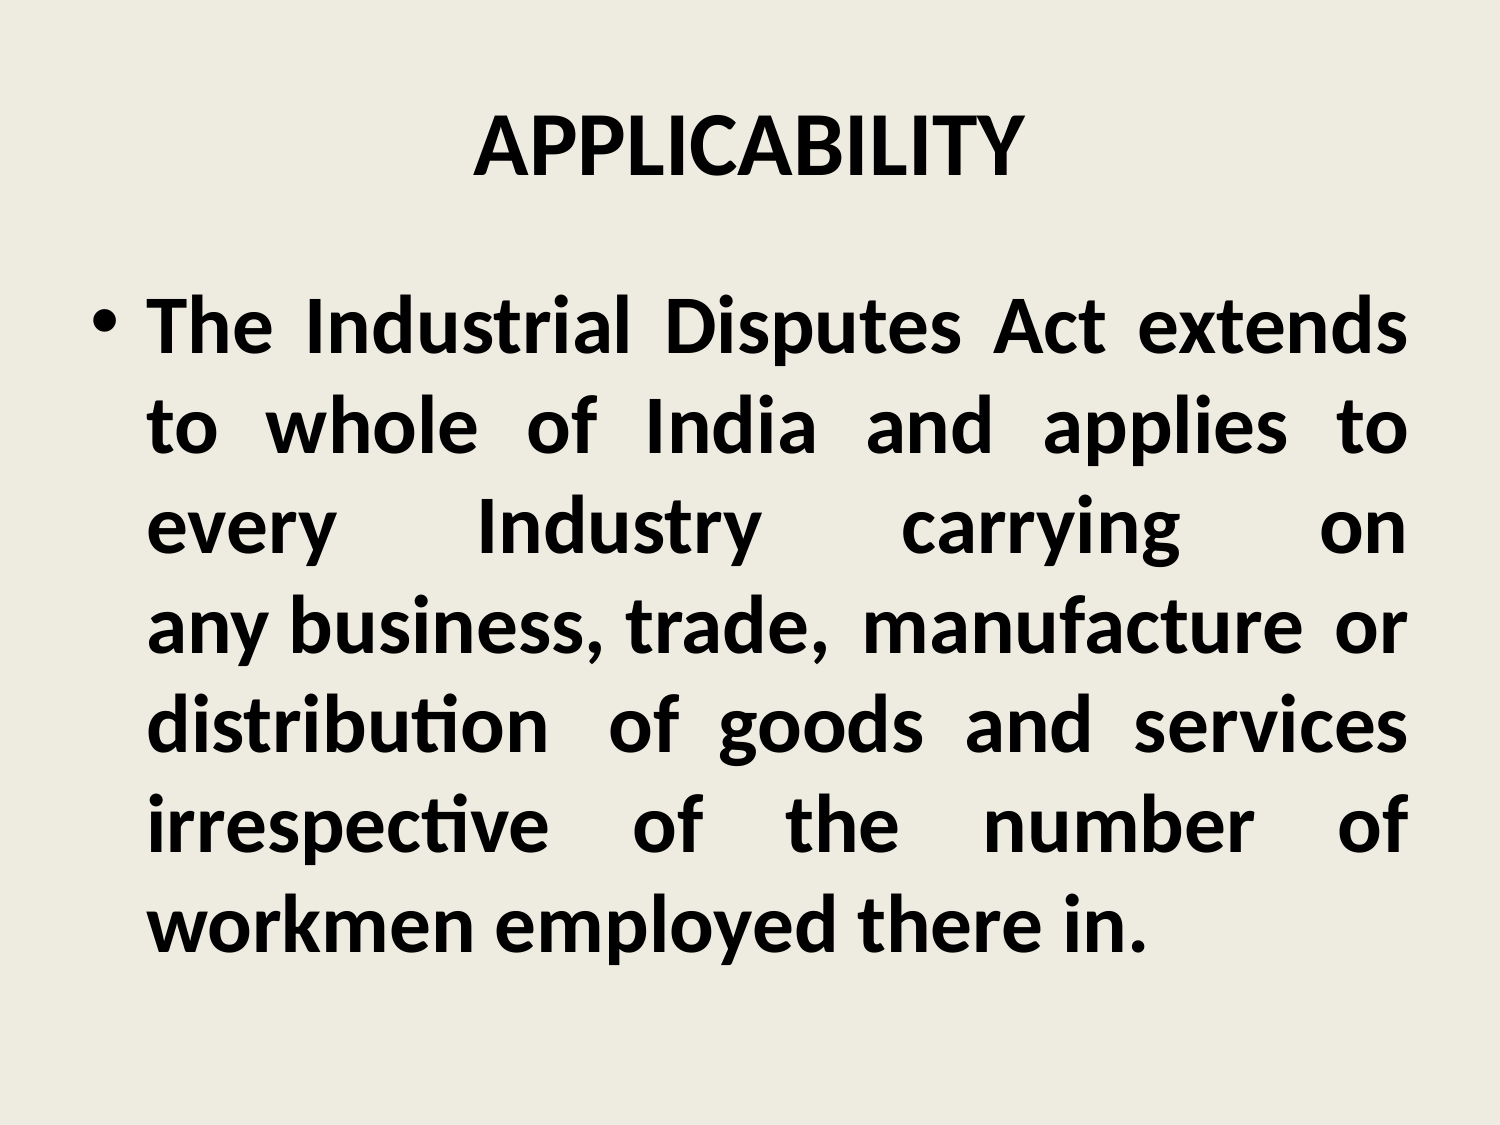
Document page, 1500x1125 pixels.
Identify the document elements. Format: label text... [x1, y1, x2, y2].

list The Industrial Disputes Act extends to whole of India and applies to every Industry carrying on any business, trade, manufacture or distribution of goods and services irrespective of the number of workmen employed there in. [75, 262, 1425, 1005]
title APPLICABILITY [75, 45, 1425, 233]
